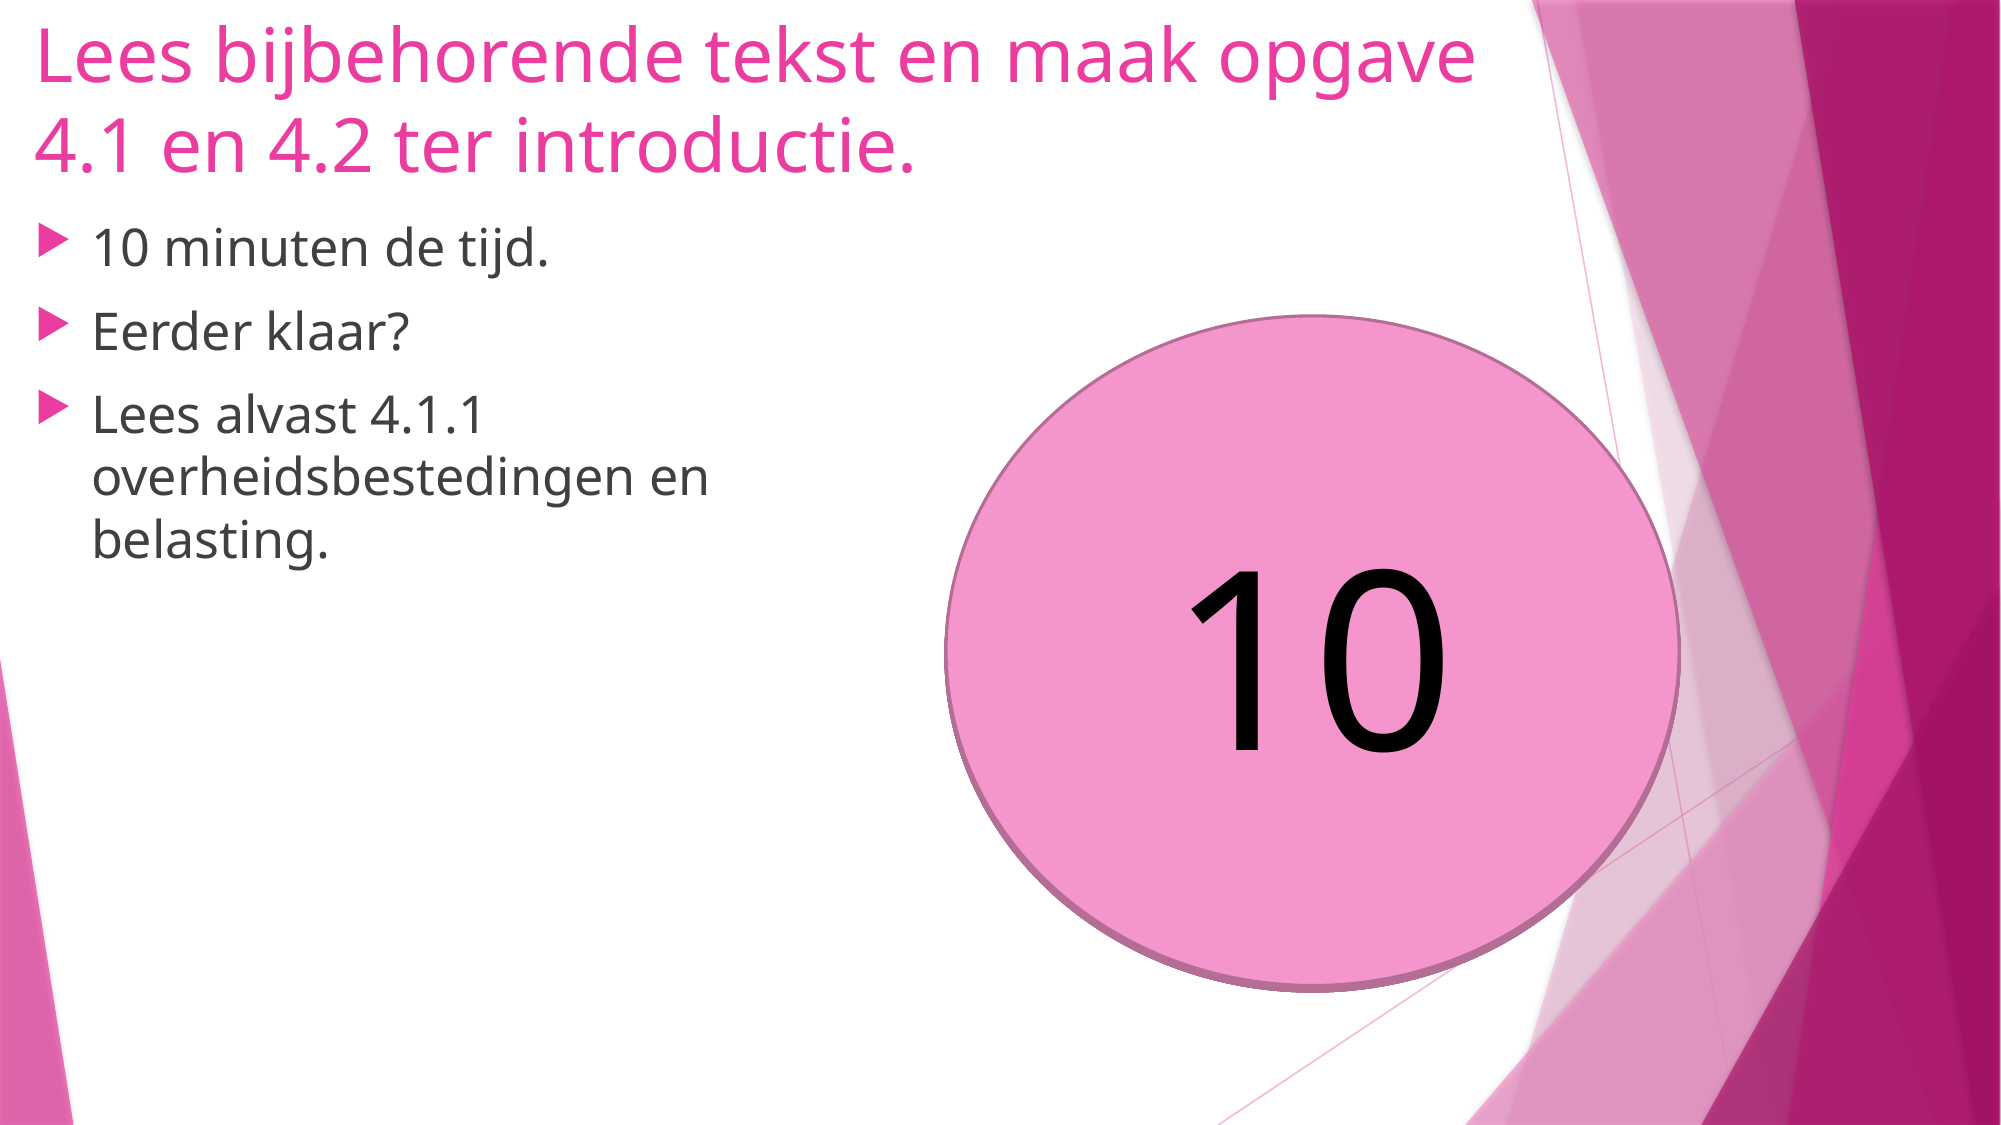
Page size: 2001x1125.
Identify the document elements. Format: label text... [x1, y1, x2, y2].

text_box 7 [961, 748, 1667, 993]
text_box 10 [944, 314, 1681, 988]
text_box 9 [958, 742, 1668, 990]
list 10 minuten de tijd. Eerder klaar? Lees alvast 4.1.1 overheidsbestedingen en belasting. [19, 207, 865, 1112]
title Lees bijbehorende tekst en maak opgave 4.1 en 4.2 ter introductie. [19, 0, 1528, 319]
